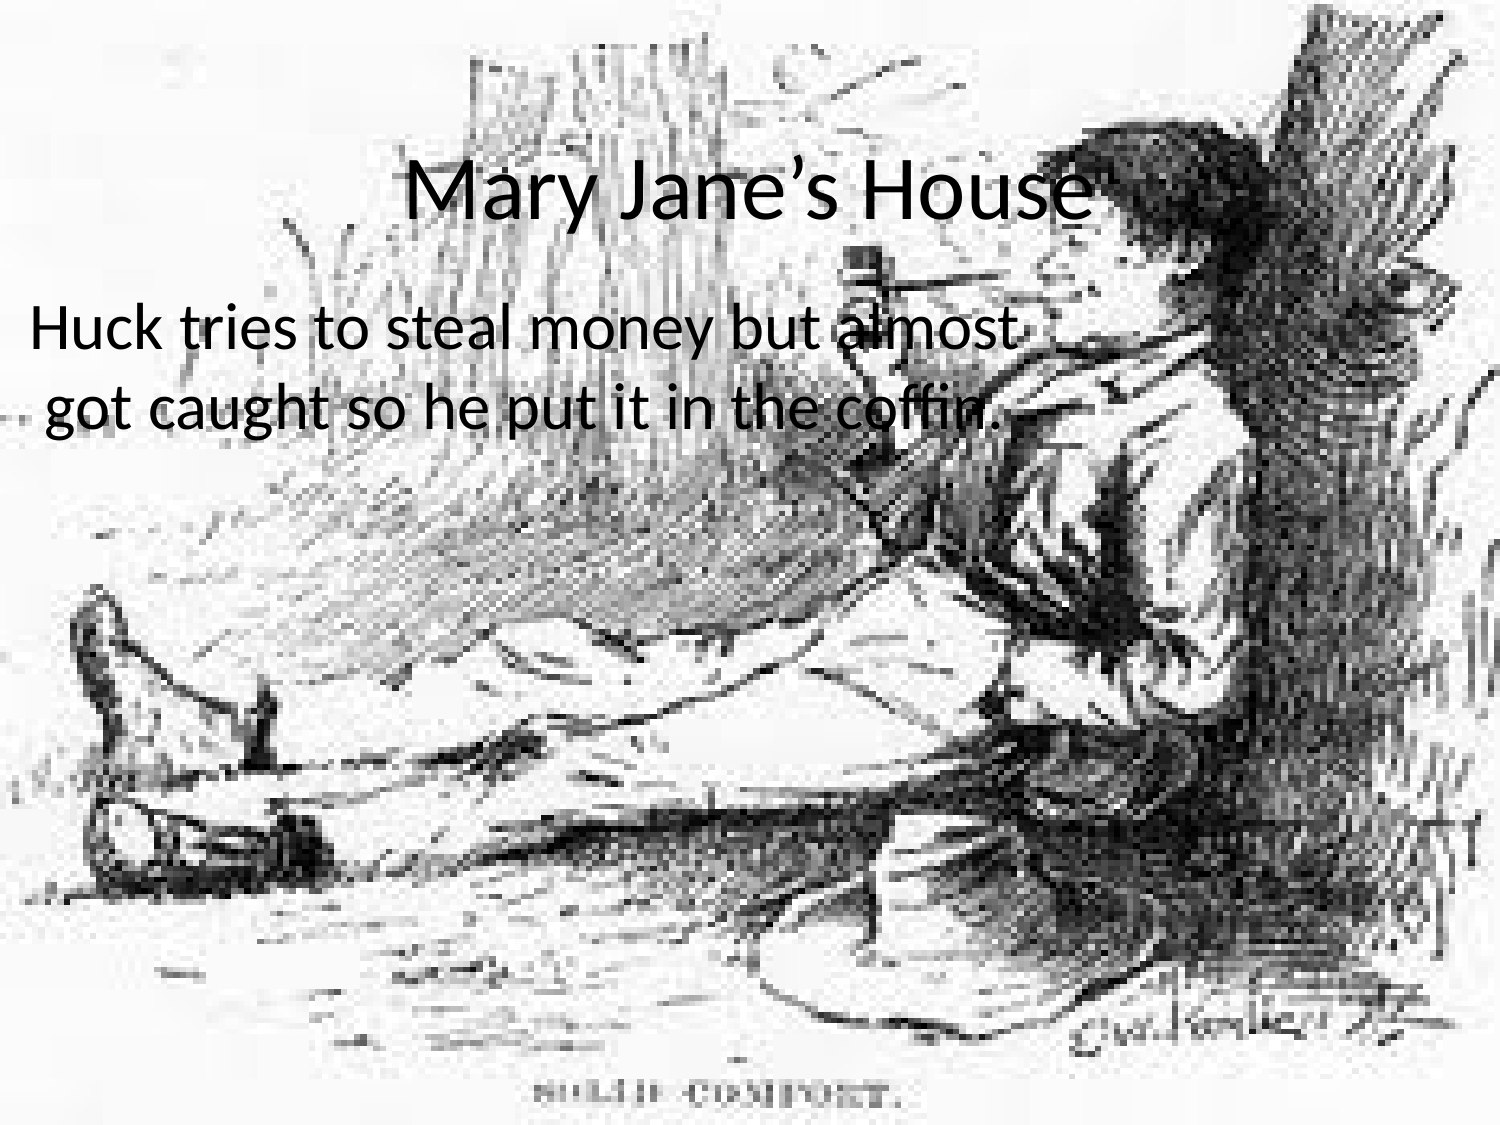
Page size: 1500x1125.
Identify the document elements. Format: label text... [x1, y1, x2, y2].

subtitle Huck tries to steal money but almost got caught so he put it in the coffin. [0, 275, 1050, 563]
picture [0, 0, 1500, 1125]
title Mary Jane’s House [112, 62, 1388, 304]
